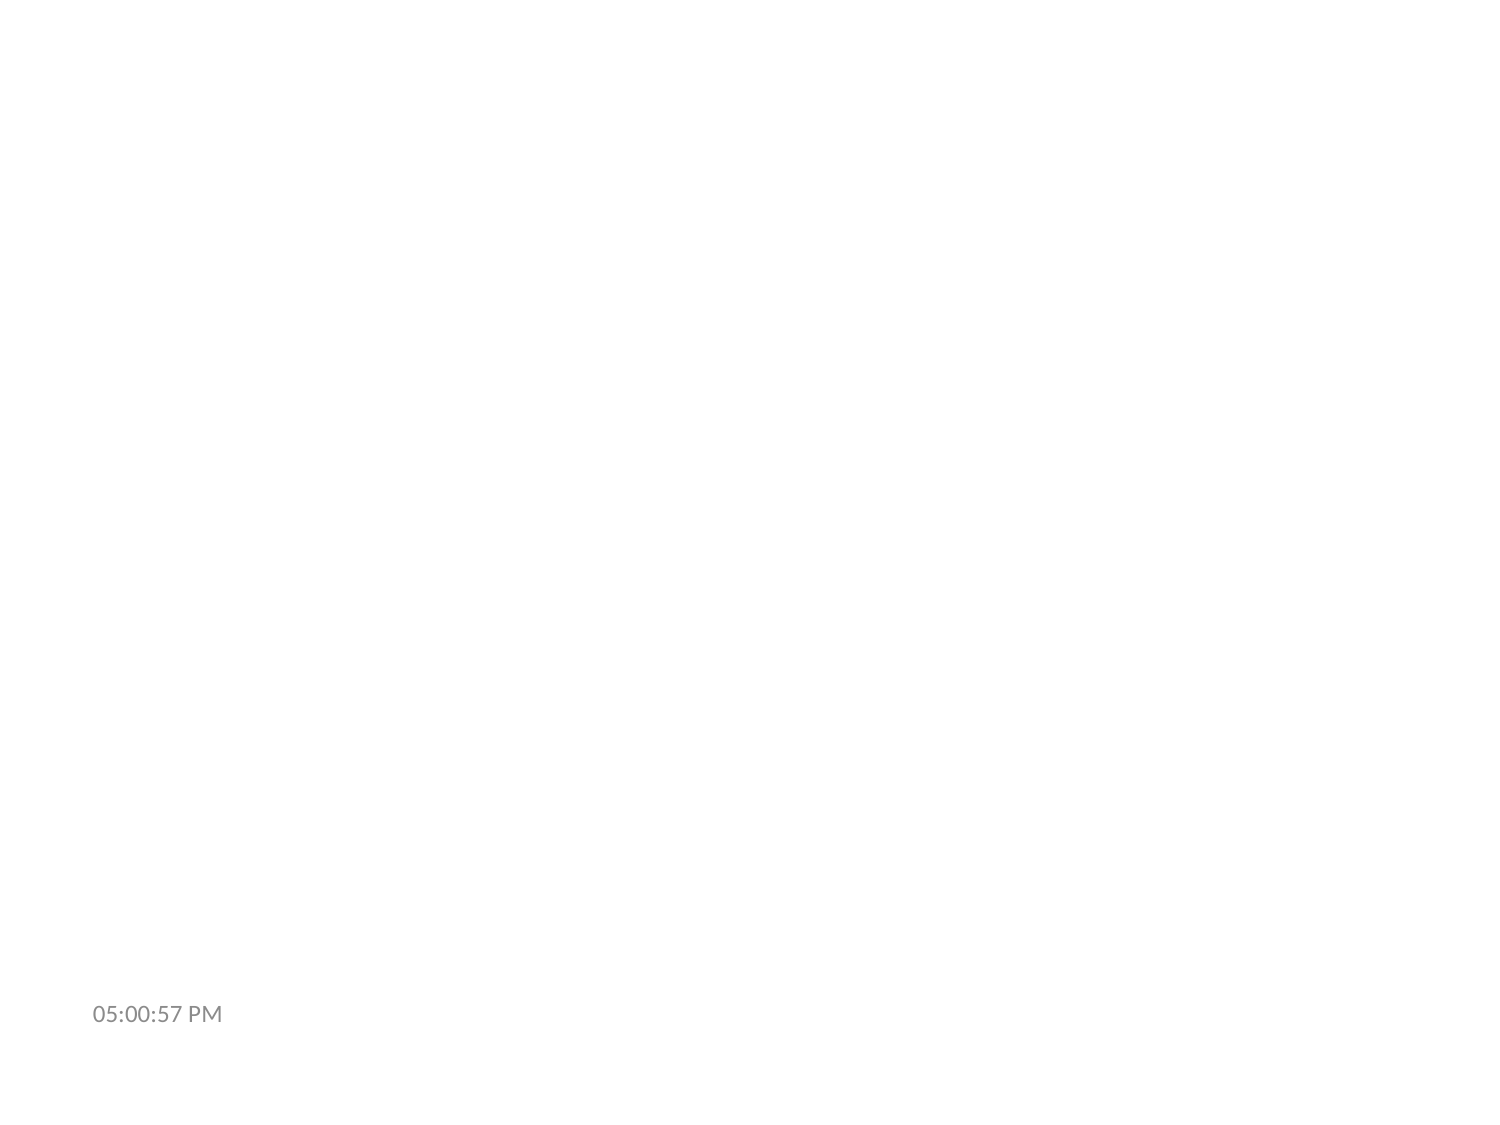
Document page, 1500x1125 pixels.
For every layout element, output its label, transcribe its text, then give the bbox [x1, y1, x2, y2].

text_box 3:35:09 PM [77, 982, 428, 1043]
